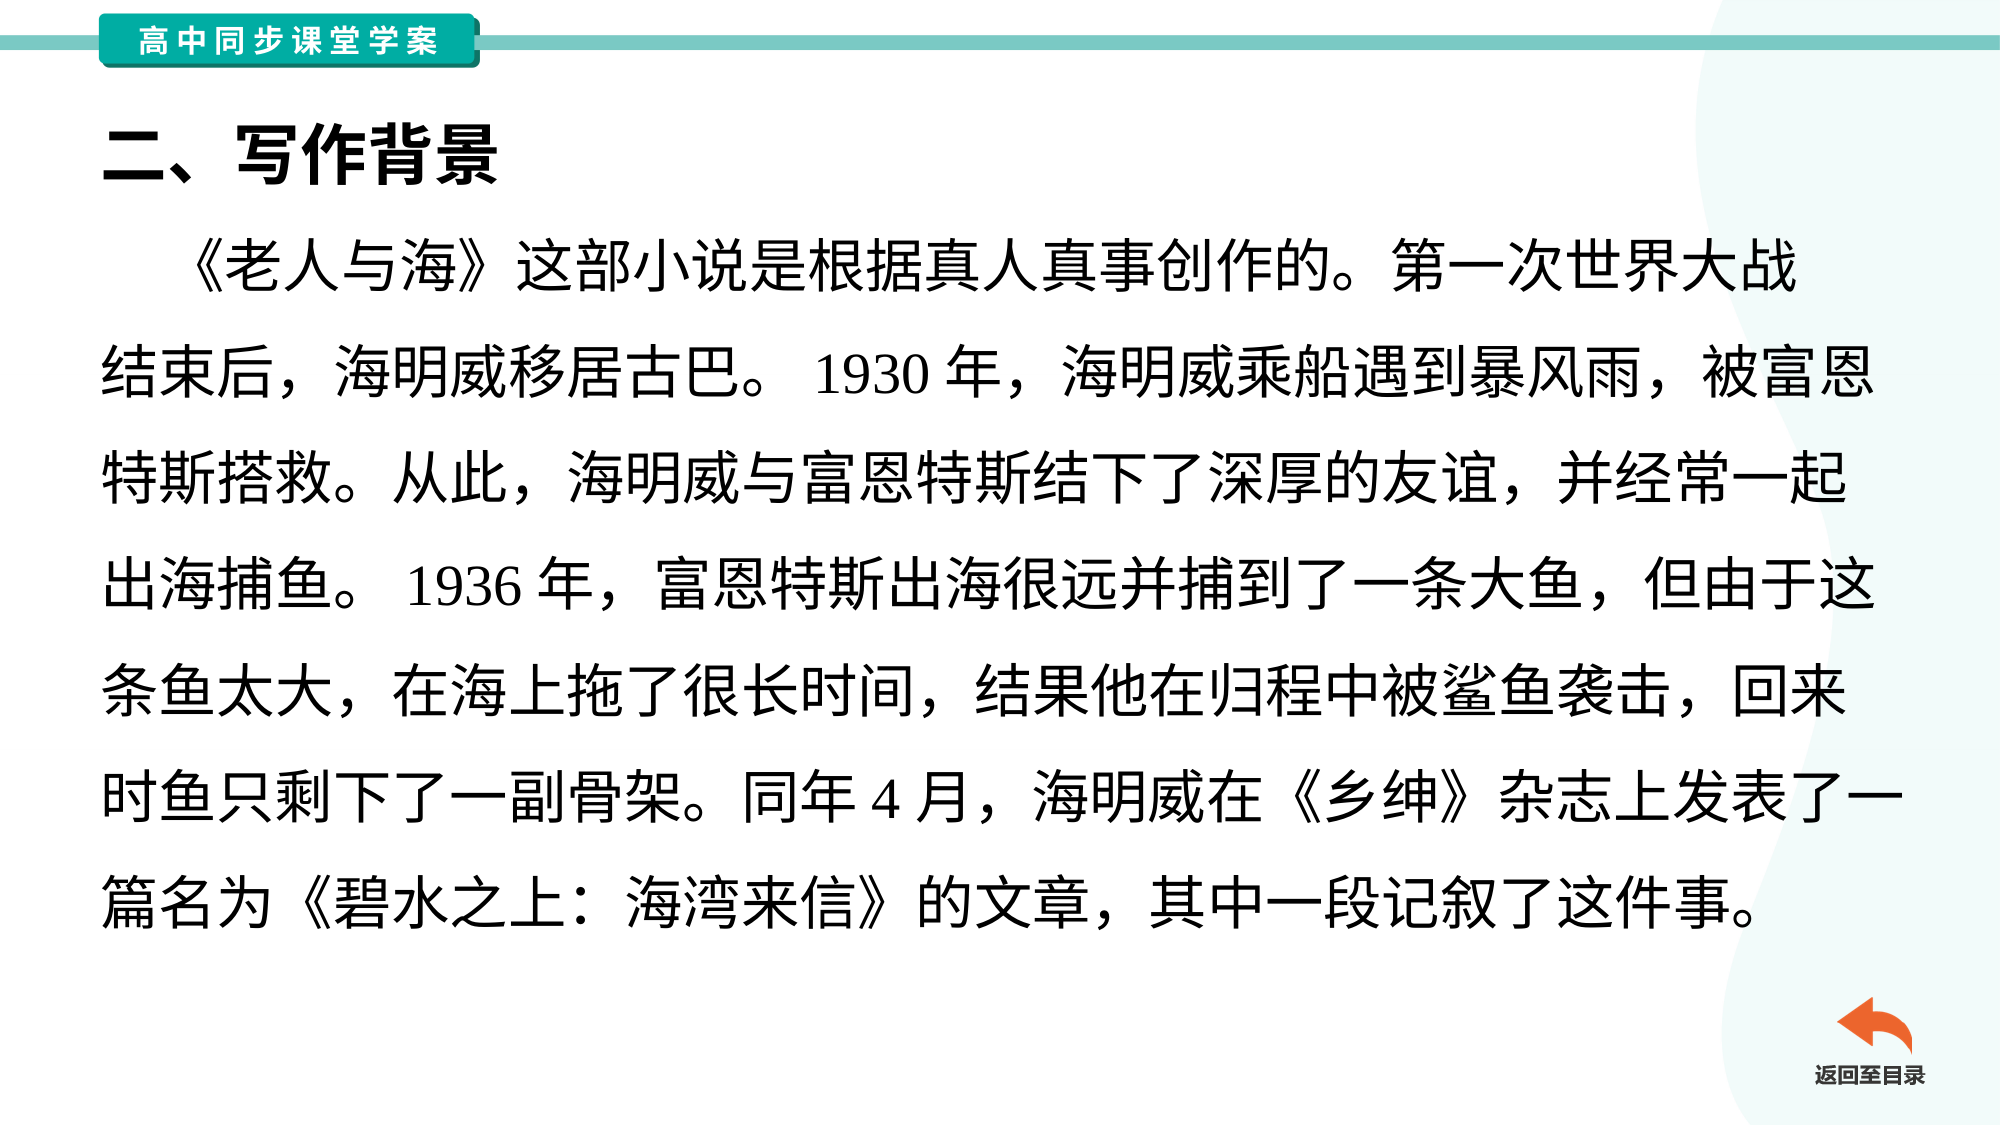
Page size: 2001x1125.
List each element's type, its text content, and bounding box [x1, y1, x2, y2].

picture [0, 0, 2000, 1125]
text_box 《老人与海》这部小说是根据真人真事创作的。第一次世界大战 结束后，海明威移居古巴。1930年，海明威乘船遇到暴风雨，被富恩 特斯搭救。从此，海明威与富恩特斯结下了深厚的友谊，并经常一起 出海捕鱼。1936年，富恩特斯出海很远并捕到了一条大鱼，但由于这 条鱼太大，在海上拖了很长时间，结果他在归程中被鲨鱼袭击，回来 时鱼只剩下了一副骨架。同年4月，海明威在《乡绅》杂志上发表了一 篇名为《碧水之上：海湾来信》的文章，其中一段记叙了这件事。 [100, 192, 1899, 937]
text_box 二、写作背景 [100, 76, 1899, 192]
